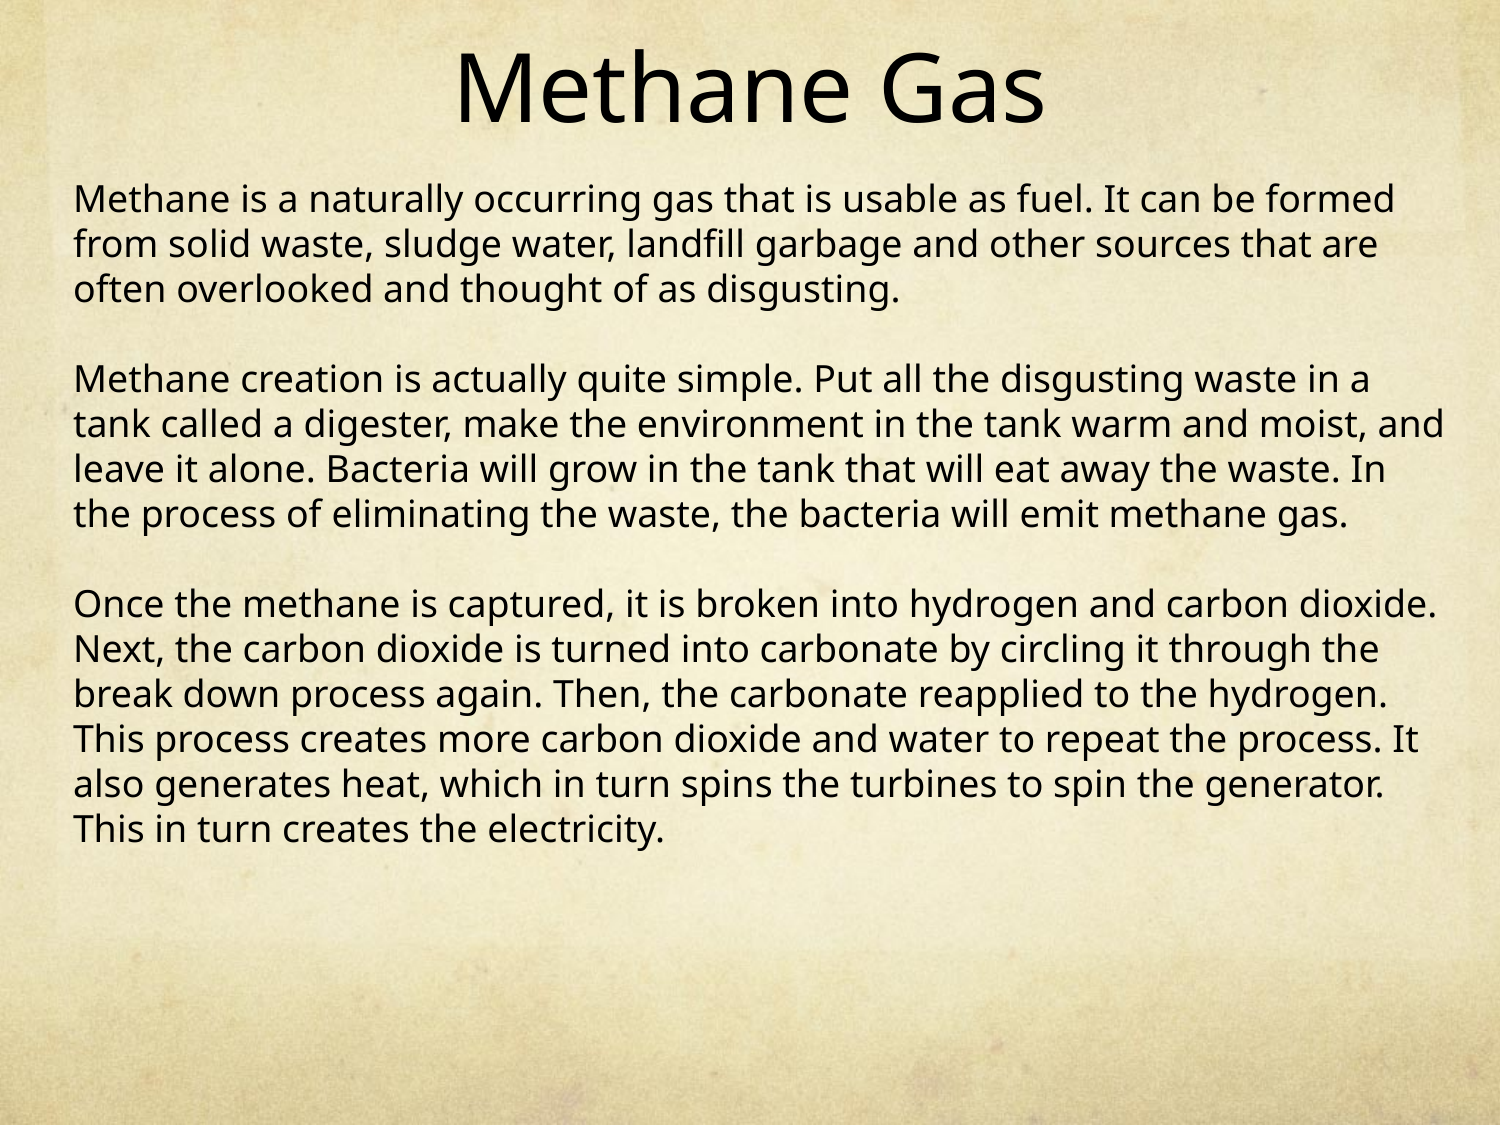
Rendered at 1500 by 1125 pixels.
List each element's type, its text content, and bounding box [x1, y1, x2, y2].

picture [0, 0, 1500, 1125]
text_box Methane is a naturally occurring gas that is usable as fuel. It can be formed from solid waste, sludge water, landfill garbage and other sources that are often overlooked and thought of as disgusting. Methane creation is actually quite simple. Put all the disgusting waste in a tank called a digester, make the environment in the tank warm and moist, and leave it alone. Bacteria will grow in the tank that will eat away the waste. In the process of eliminating the waste, the bacteria will emit methane gas. Once the methane is captured, it is broken into hydrogen and carbon dioxide. Next, the carbon dioxide is turned into carbonate by circling it through the break down process again. Then, the carbonate reapplied to the hydrogen. This process creates more carbon dioxide and water to repeat the process. It also generates heat, which in turn spins the turbines to spin the generator. This in turn creates the electricity. [58, 167, 1461, 858]
title Methane Gas [150, 0, 1350, 167]
